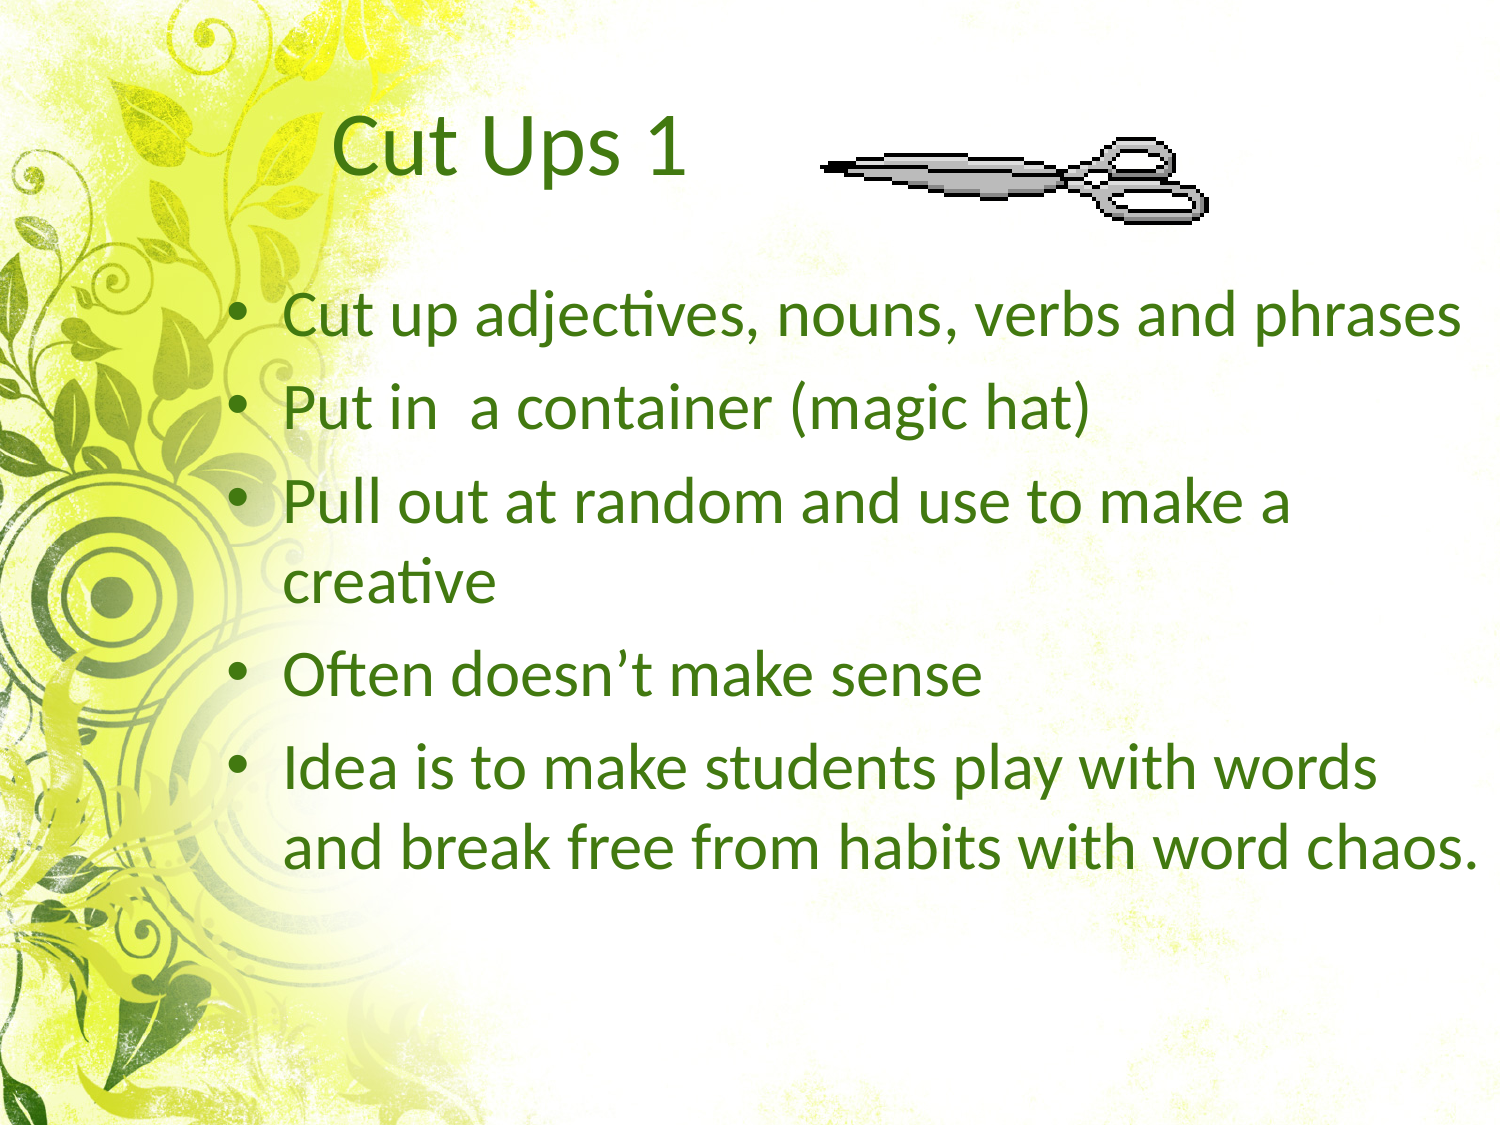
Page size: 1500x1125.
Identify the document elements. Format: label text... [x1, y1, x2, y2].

picture [0, 0, 1500, 1125]
list Cut up adjectives, nouns, verbs and phrases Put in a container (magic hat) Pull out at random and use to make a creative Often doesn’t make sense Idea is to make students play with words and break free from habits with word chaos. [210, 262, 1500, 1006]
title Cut Ups 1 [316, 44, 1414, 233]
